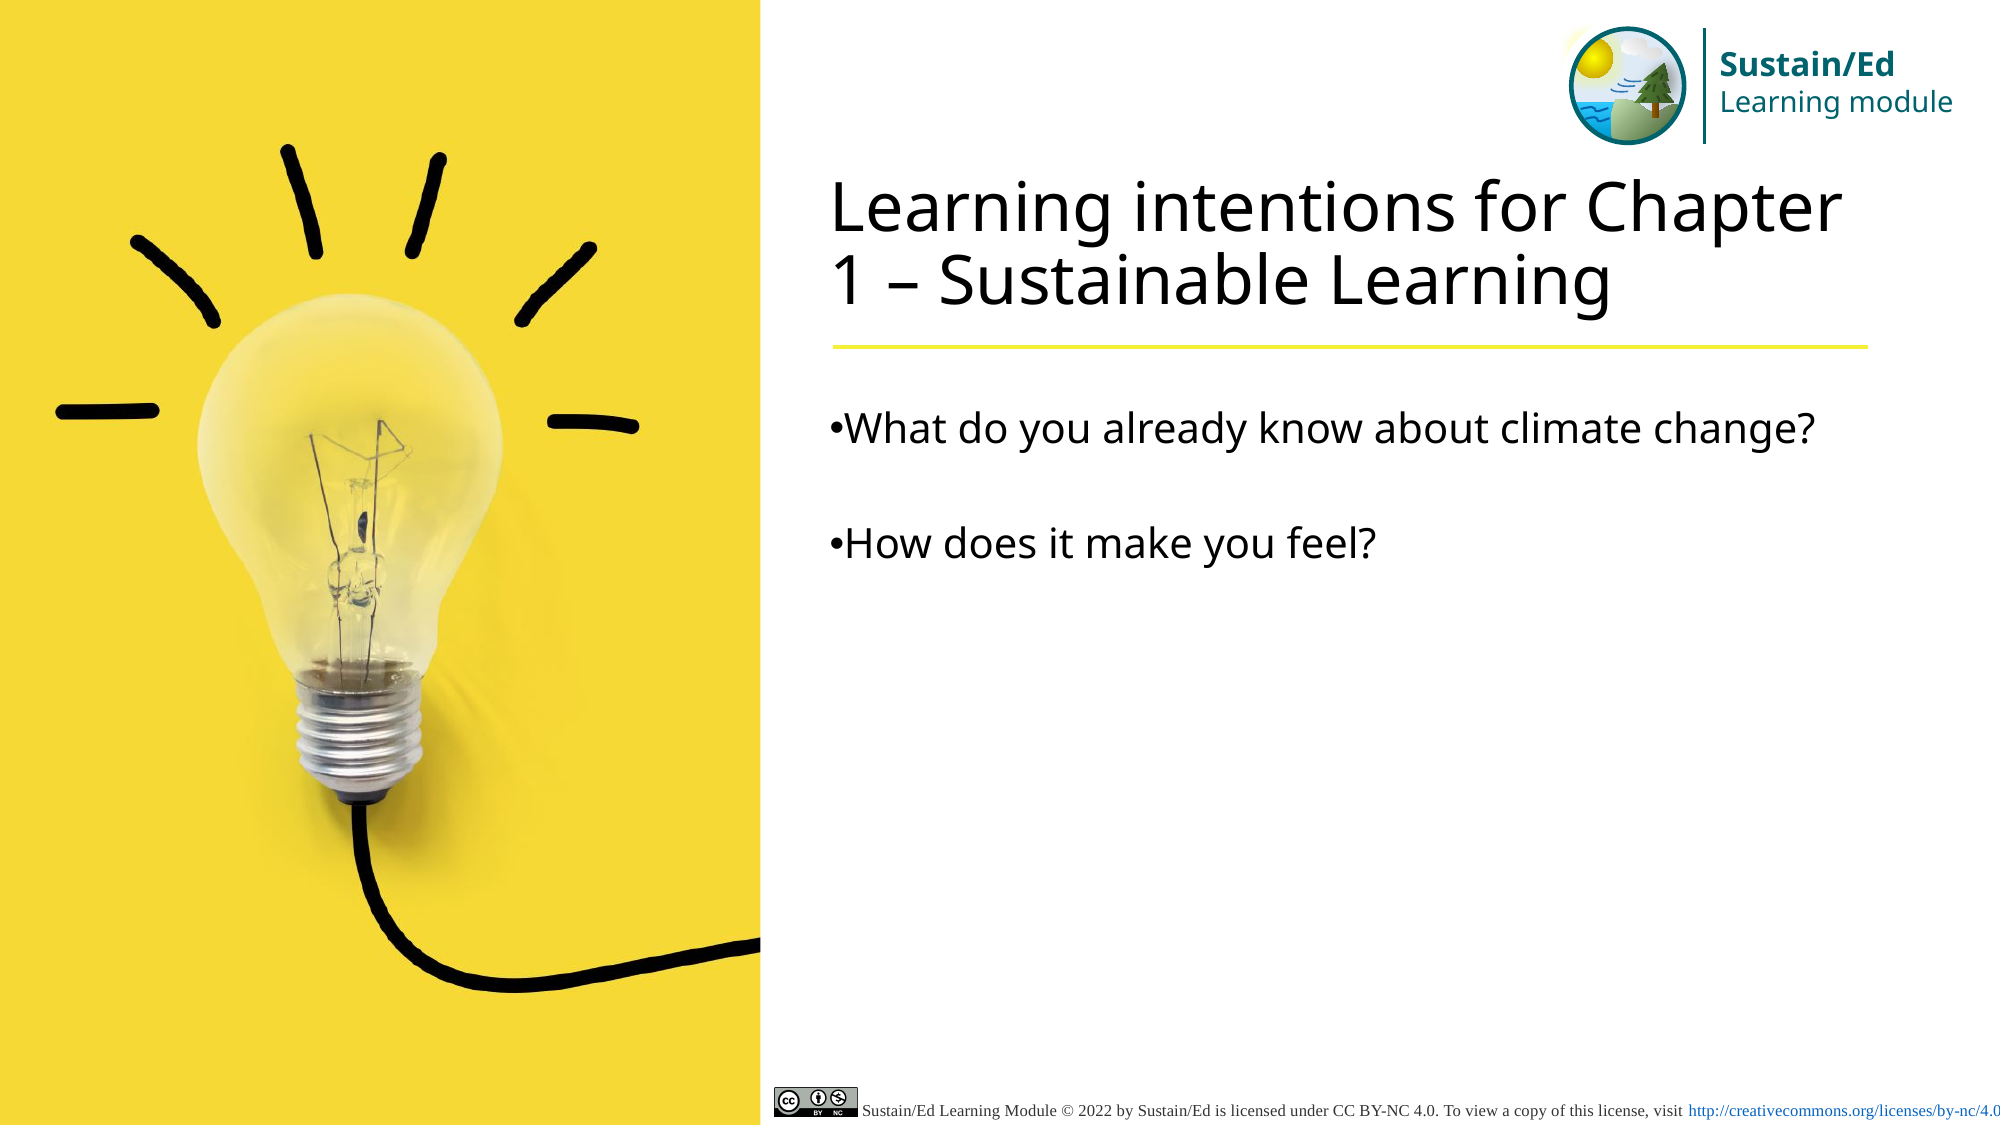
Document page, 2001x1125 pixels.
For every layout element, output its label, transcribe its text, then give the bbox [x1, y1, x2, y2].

text_box What do you already know about climate change? How does it make you feel? [814, 399, 1895, 1021]
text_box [1559, 17, 1976, 155]
text_box Learning intentions for Chapter 1 – Sustainable Learning [814, 116, 1895, 328]
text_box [1398, 464, 1439, 1125]
picture [774, 1087, 858, 1117]
picture [0, 0, 761, 1125]
